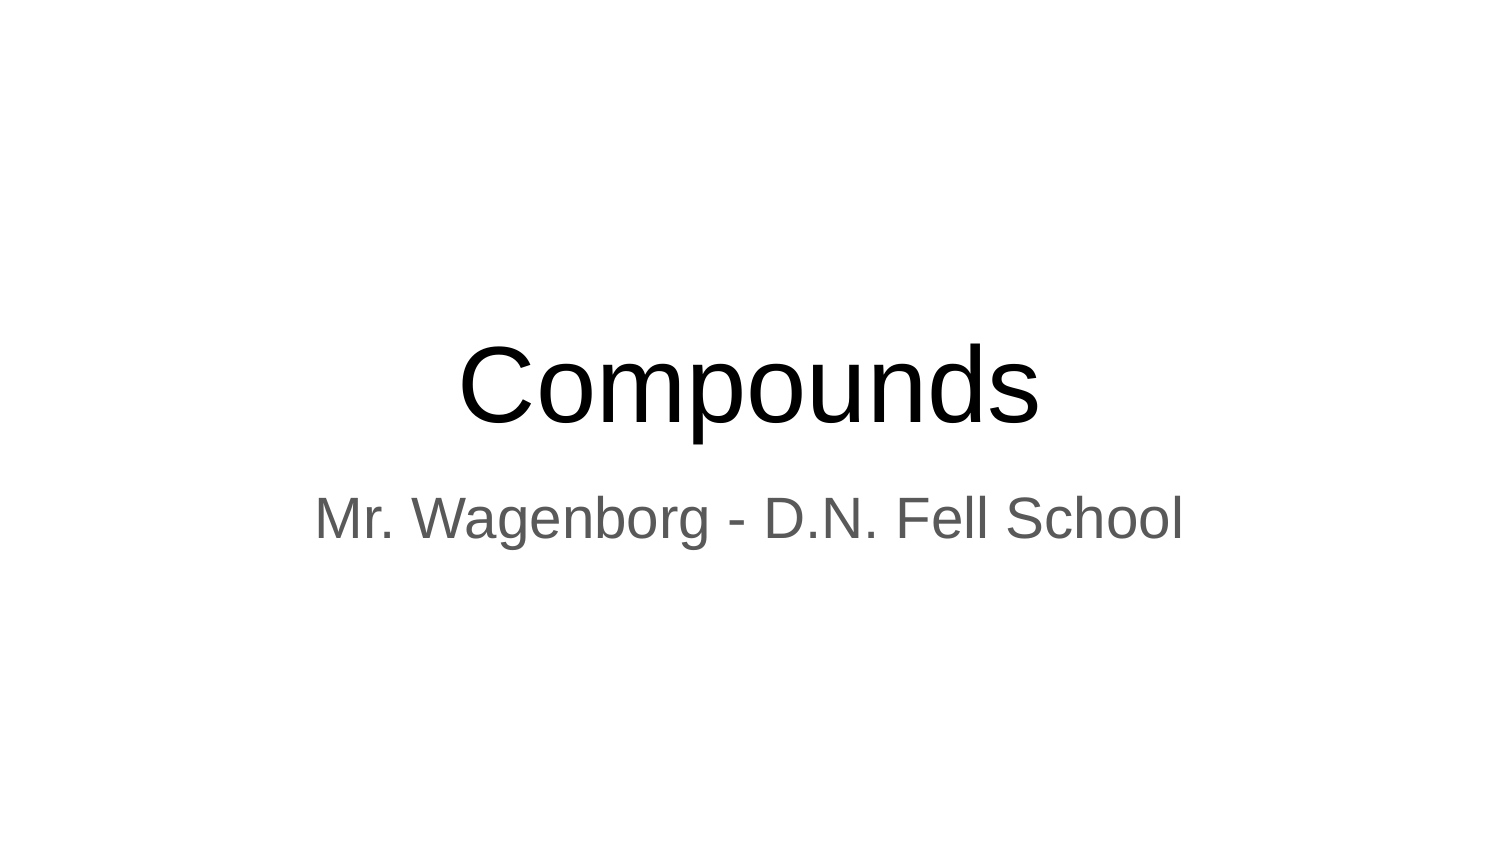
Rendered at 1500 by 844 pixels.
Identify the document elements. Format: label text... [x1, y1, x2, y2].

subtitle Mr. Wagenborg - D.N. Fell School [51, 464, 1449, 595]
title Compounds [51, 122, 1449, 459]
